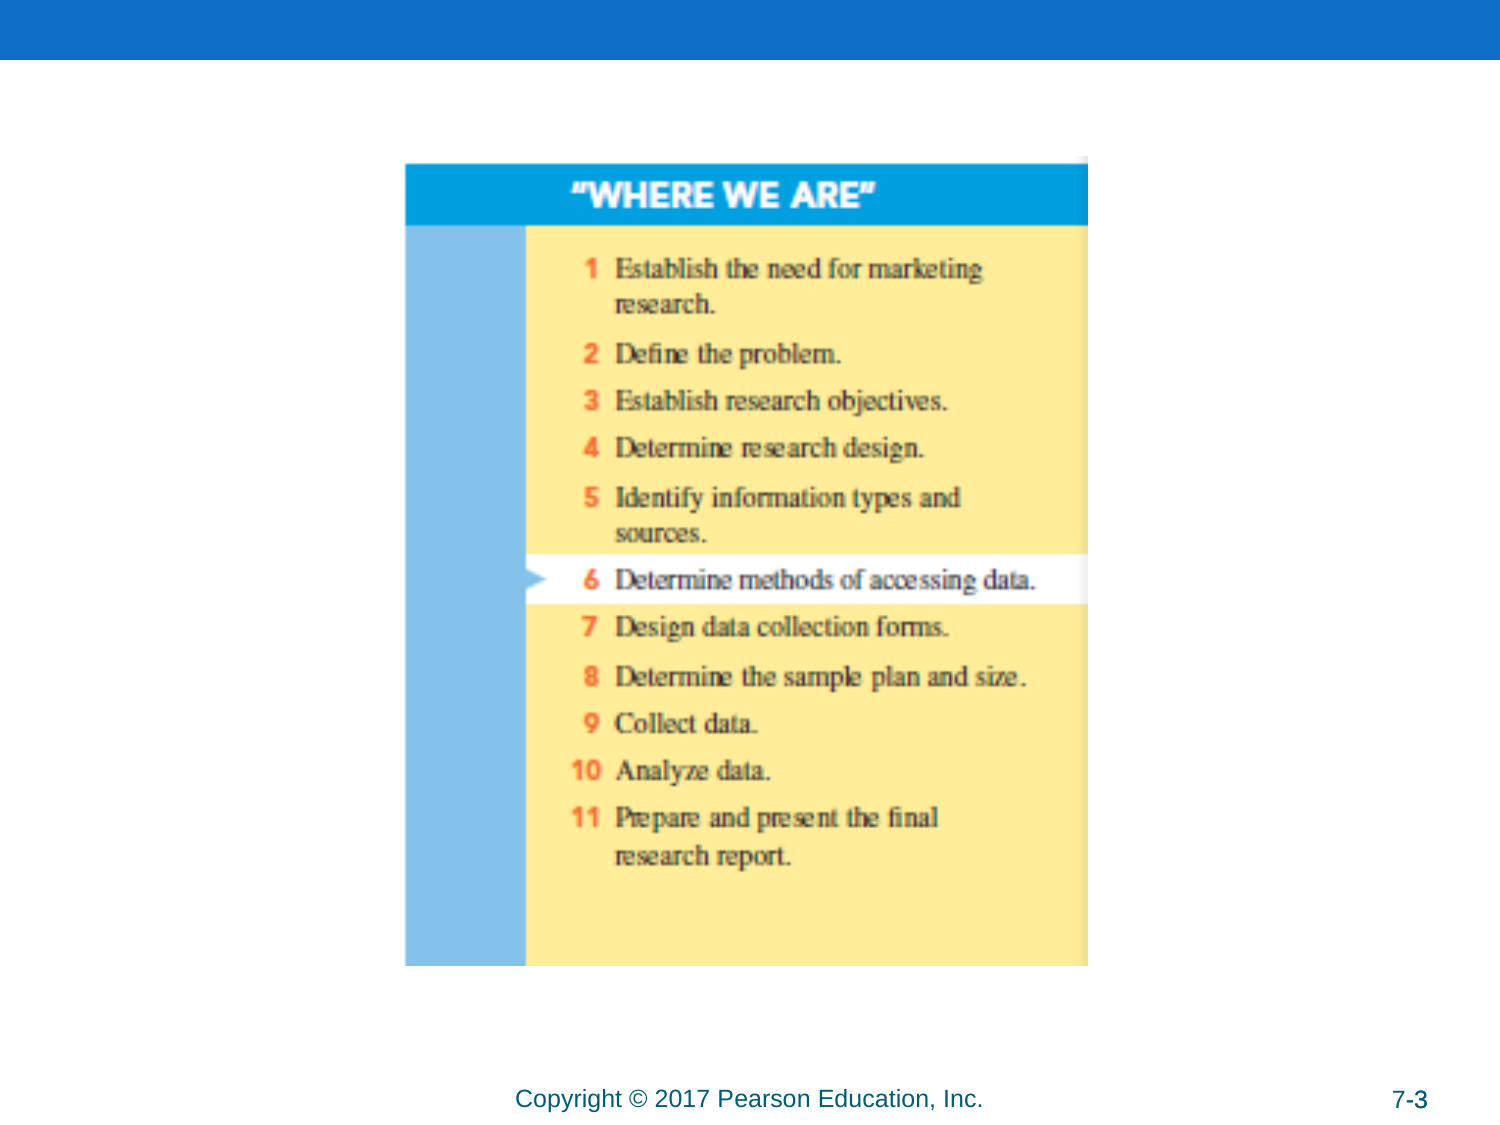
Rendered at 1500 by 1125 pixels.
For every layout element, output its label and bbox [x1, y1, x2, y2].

picture [570, 181, 714, 208]
picture [790, 181, 876, 208]
picture [377, 155, 1088, 967]
picture [641, 1100, 647, 1107]
picture [723, 181, 781, 208]
